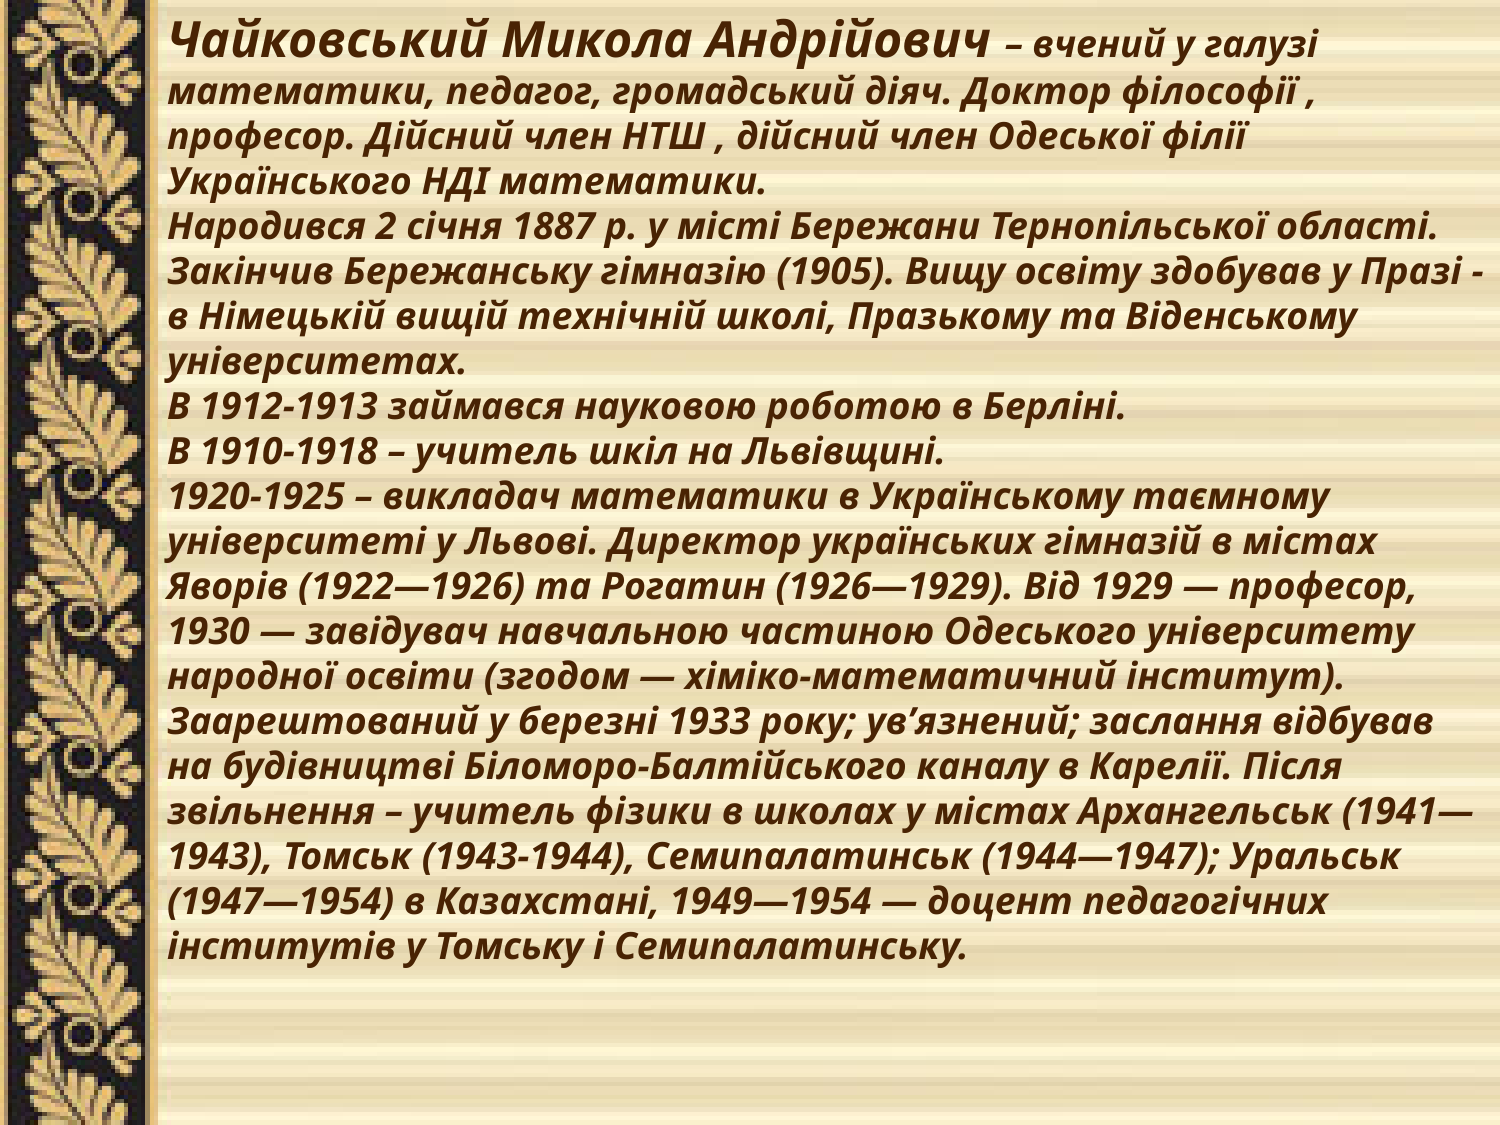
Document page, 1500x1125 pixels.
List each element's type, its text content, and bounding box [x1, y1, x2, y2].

picture [0, 0, 1500, 1125]
text_box Чайковський Микола Андрійович – вчений у галузі математики, педагог, громадський діяч. Доктор філософії , професор. Дійсний член НТШ , дійсний член Одеської філії Українського НДІ математики. Народився 2 січня 1887 р. у місті Бережани Тернопільської області. Закінчив Бережанську гімназію (1905). Вищу освіту здобував у Празі - в Німецькій вищій технічній школі, Празькому та Віденському університетах. В 1912-1913 займався науковою роботою в Берліні. В 1910-1918 – учитель шкіл на Львівщині. 1920-1925 – викладач математики в Українському таємному університеті у Львові. Директор українських гімназій в містах Яворів (1922—1926) та Рогатин (1926—1929). Від 1929 — професор, 1930 — завідувач навчальною частиною Одеського університету народної освіти (згодом — хіміко-математичний інститут). Заарештований у березні 1933 року; ув’язнений; заслання відбував на будівництві Біломоро-Балтійського каналу в Карелії. Після звільнення – учитель фізики в школах у містах Архангельськ (1941—1943), Томськ (1943-1944), Семипалатинськ (1944—1947); Уральськ (1947—1954) в Казахстані, 1949—1954 — доцент педагогічних інститутів у Томську і Семипалатинську. [152, 0, 1500, 975]
